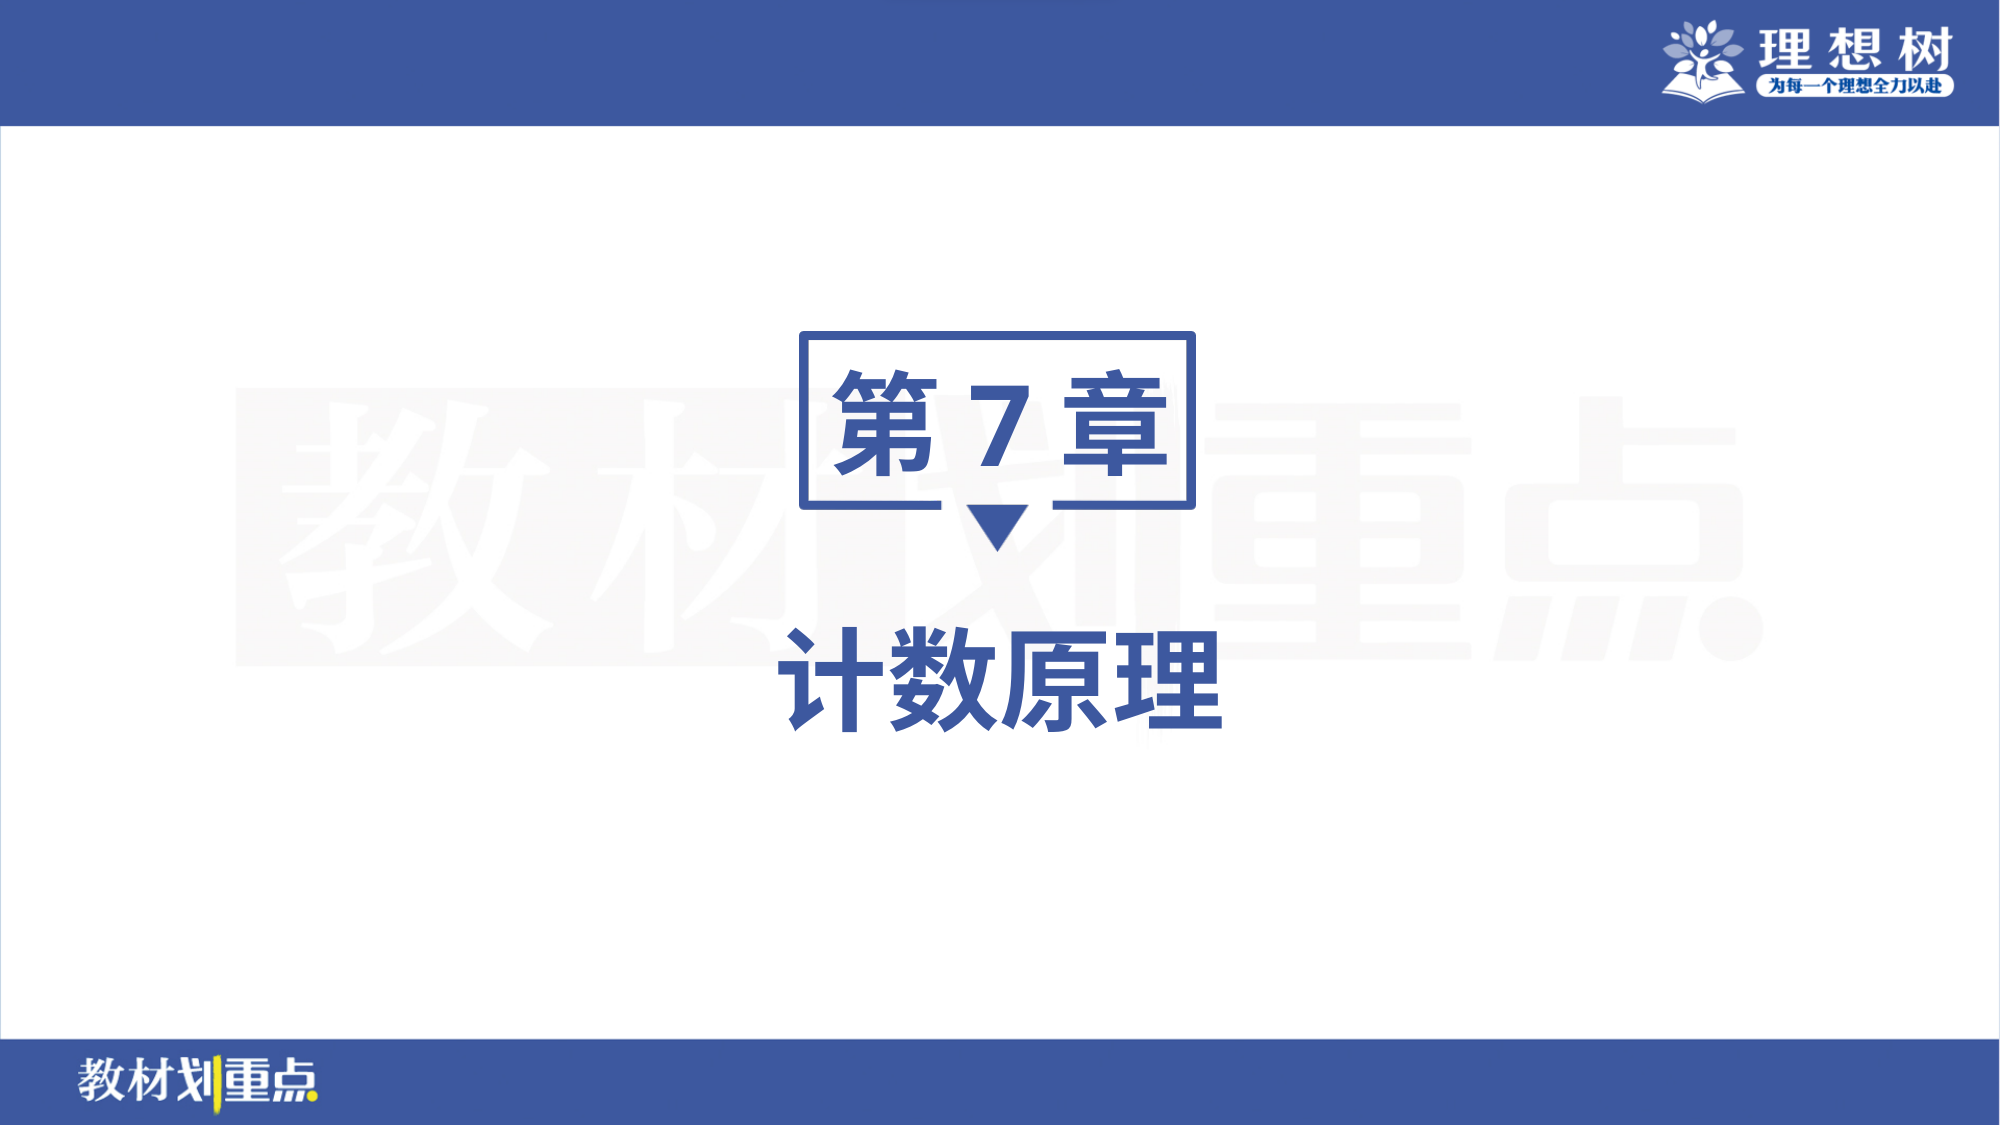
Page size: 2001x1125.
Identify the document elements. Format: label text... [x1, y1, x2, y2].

picture [0, 752, 2000, 1125]
picture [0, 0, 2000, 600]
text_box 计数原理 [0, 600, 2000, 752]
